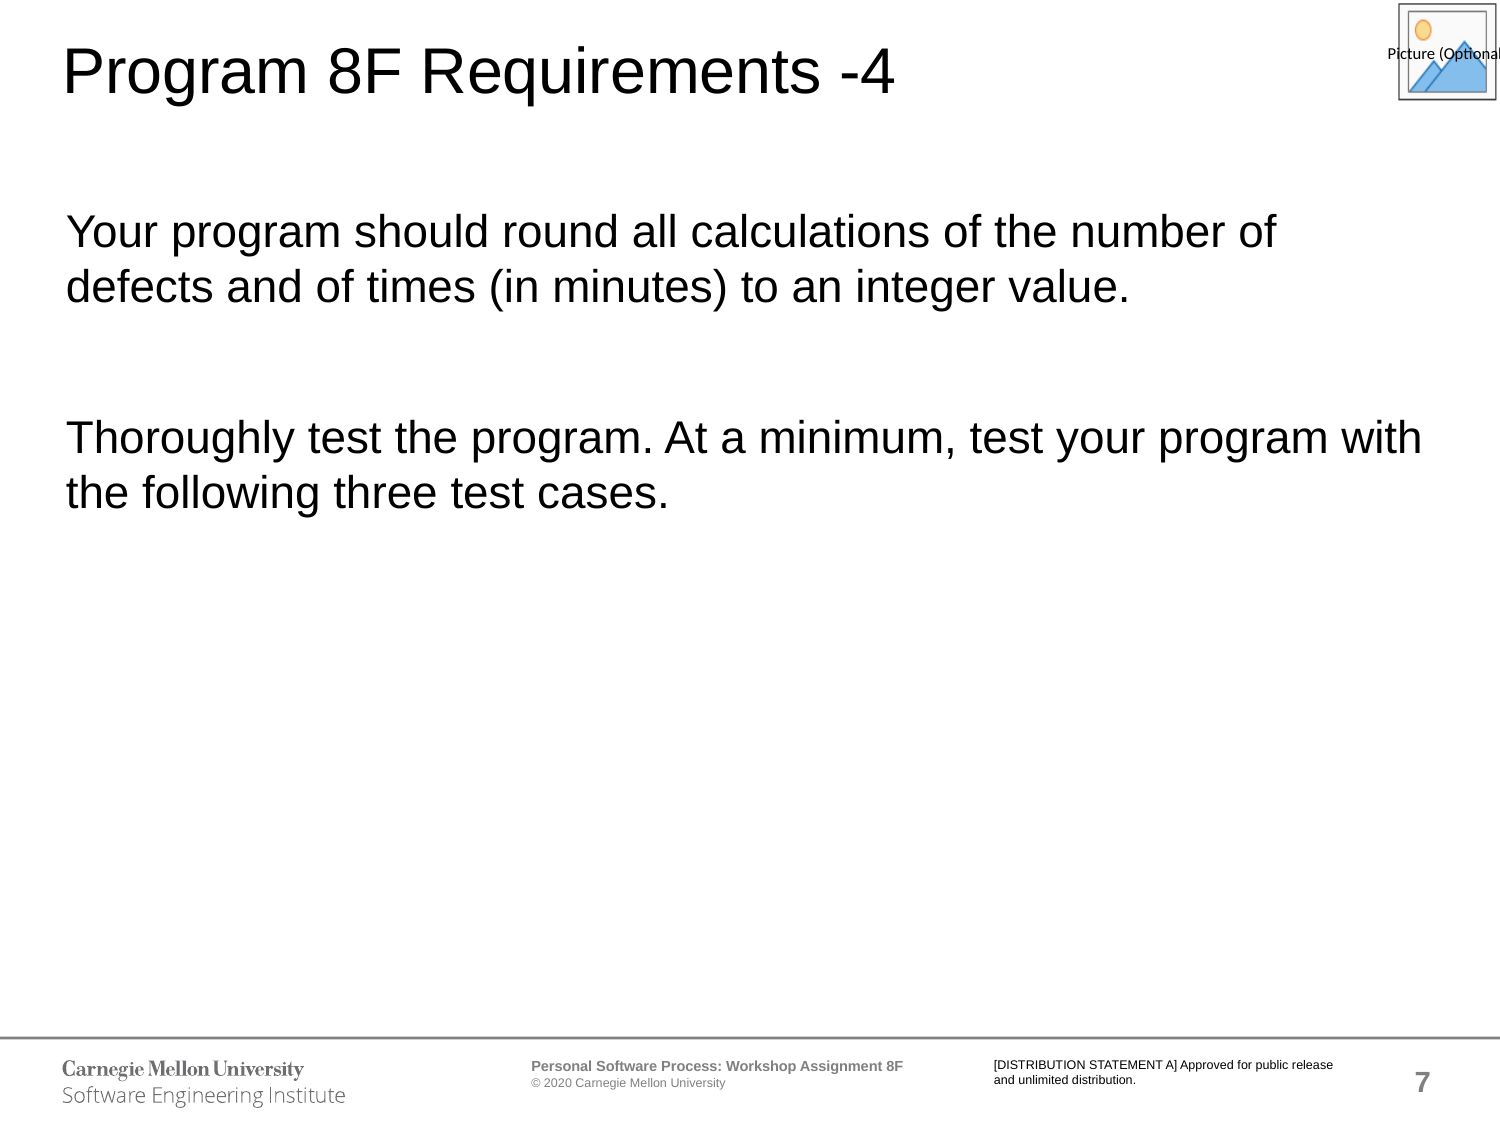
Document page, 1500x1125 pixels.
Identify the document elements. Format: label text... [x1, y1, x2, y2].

list Your program should round all calculations of the number of defects and of times (in minutes) to an integer value. Thoroughly test the program. At a minimum, test your program with the following three test cases. [65, 201, 1431, 1024]
title Program 8F Requirements -4 [62, 37, 1338, 182]
picture [1394, 0, 1500, 105]
